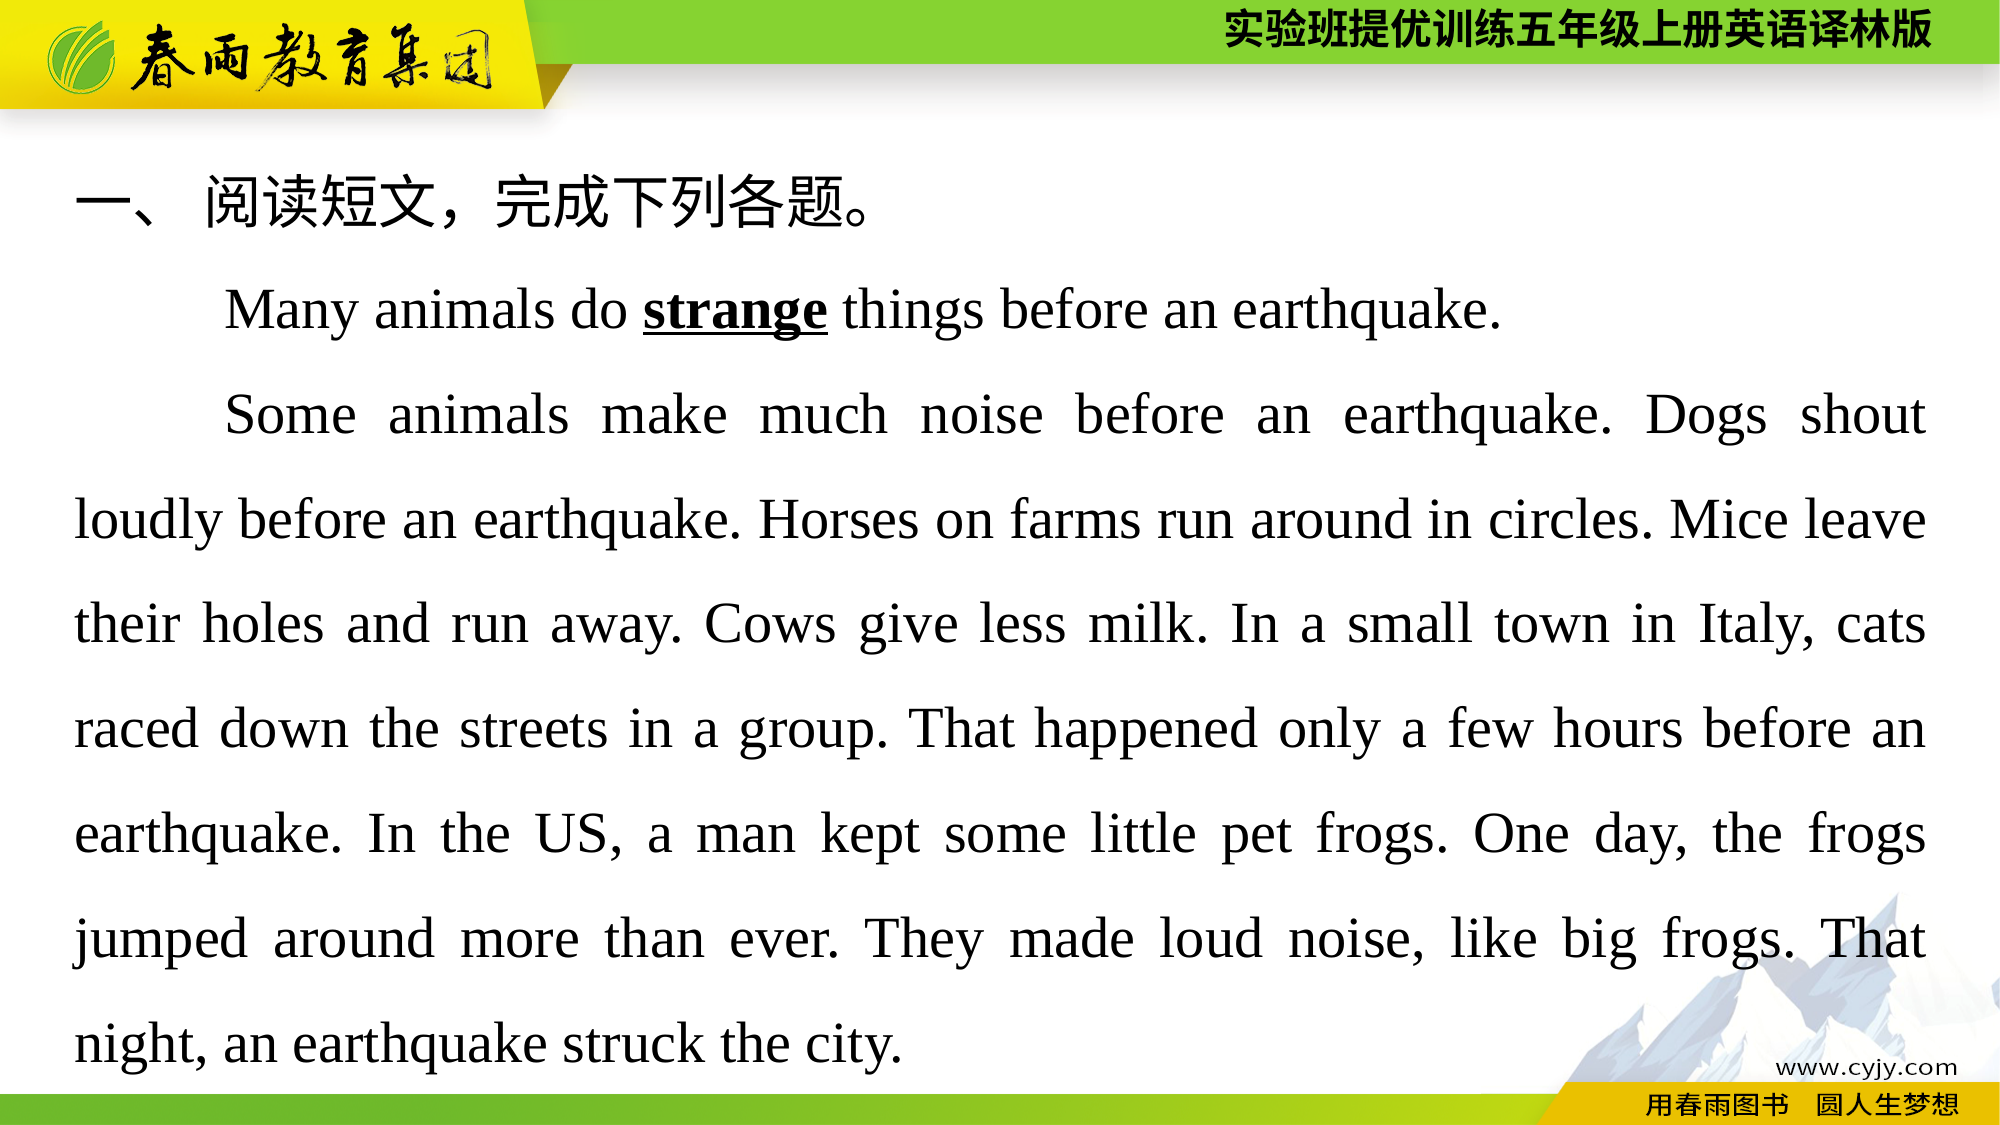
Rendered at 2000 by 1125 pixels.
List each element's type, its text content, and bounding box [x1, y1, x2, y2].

picture [0, 0, 2000, 1125]
list 一、 阅读短文，完成下列各题。 Many animals do strange things before an earthquake. Some animals make much noise before an earthquake. Dogs shout loudly before an earthquake. Horses on farms run around in circles. Mice leave their holes and run away. Cows give less milk. In a small town in Italy, cats raced down the streets in a group. That happened only a few hours before an earthquake. In the US, a man kept some little pet frogs. One day, the frogs jumped around more than ever. They made loud noise, like big frogs. That night, an earthquake struck the city. [59, 122, 1944, 1092]
